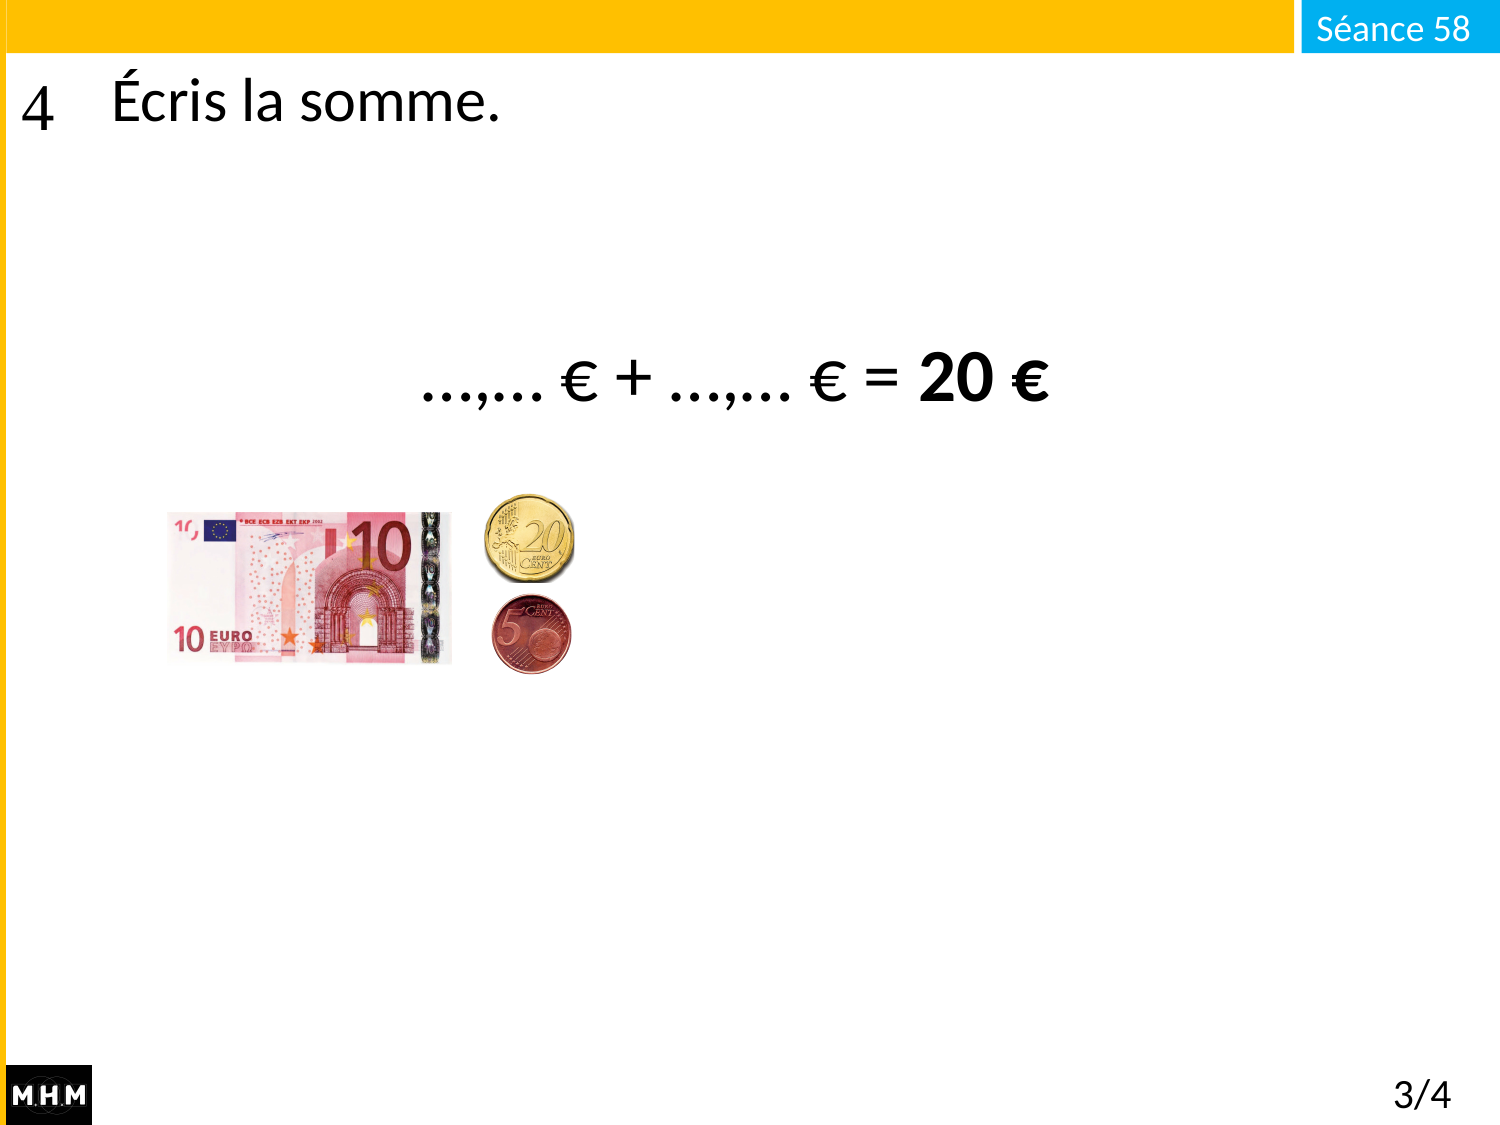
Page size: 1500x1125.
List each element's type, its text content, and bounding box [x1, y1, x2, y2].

picture [491, 592, 572, 676]
picture [6, 1065, 92, 1125]
picture [484, 493, 575, 583]
title Écris la somme. [96, 60, 1391, 143]
picture [167, 512, 452, 666]
text_box 3/4 [1344, 1064, 1500, 1125]
text_box …,… € + …,… € = 20 € [302, 274, 1170, 424]
